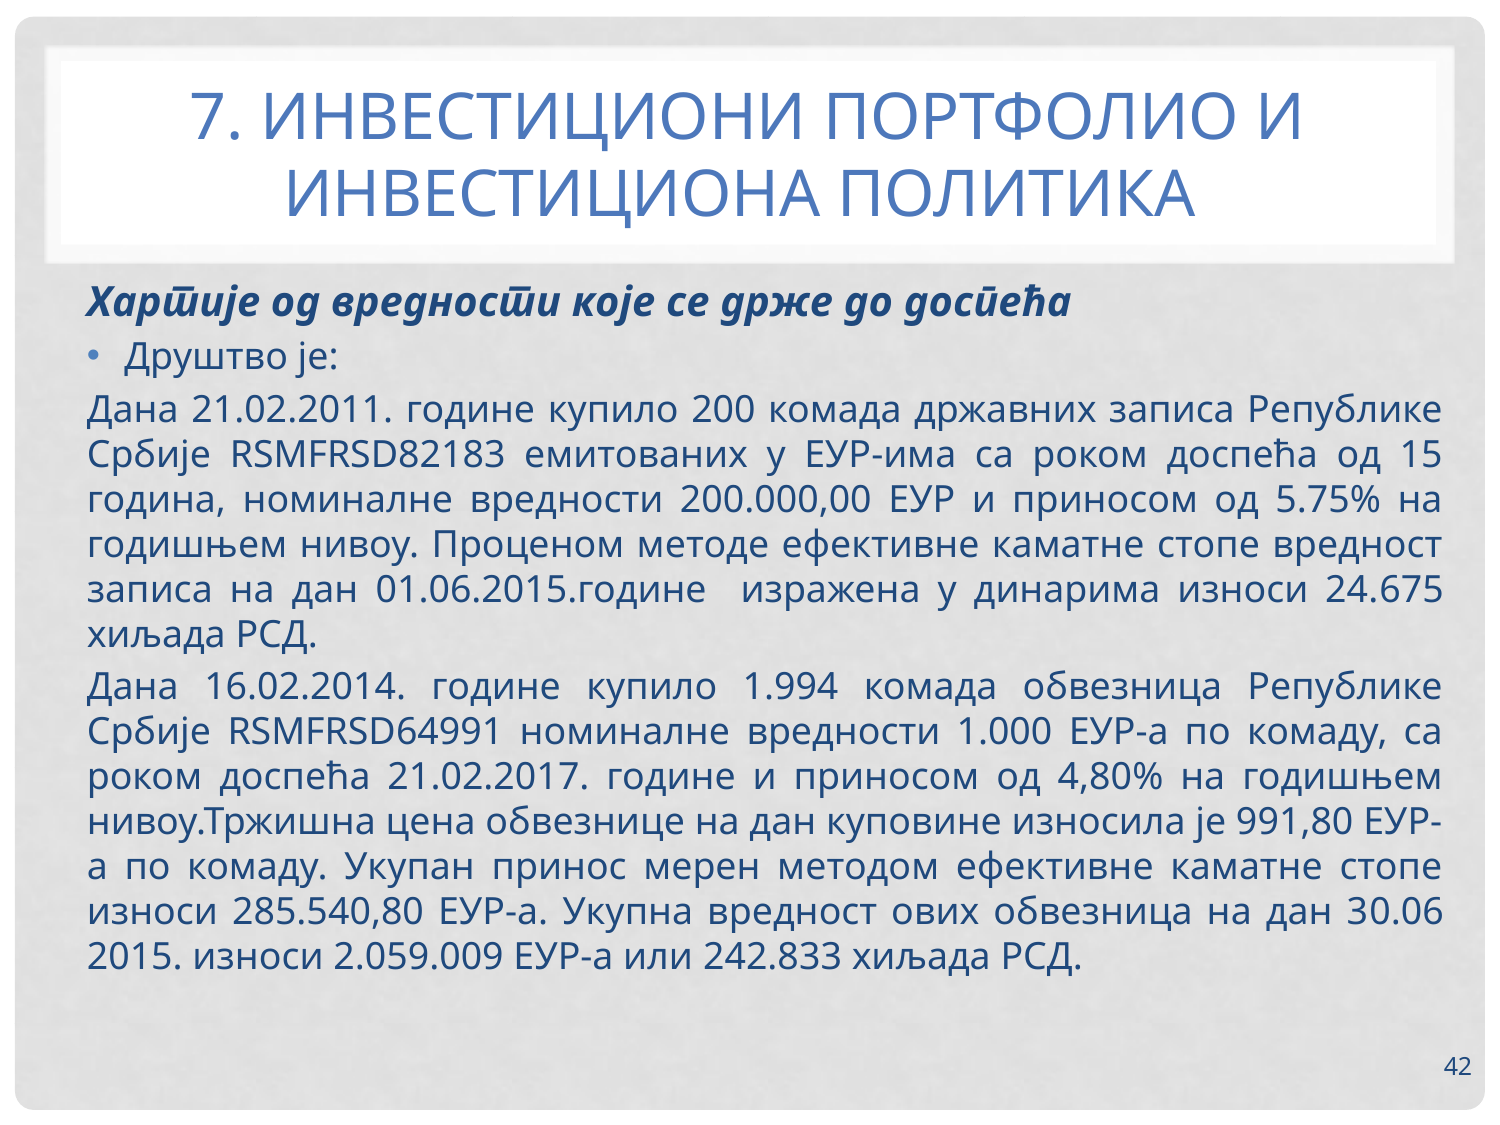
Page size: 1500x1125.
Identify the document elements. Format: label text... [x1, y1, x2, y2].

list Хартије од вредности које се држе до доспећа Друштво је: Дана 21.02.2011. године купило 200 комада државних записа Републике Србије RSMFRSD82183 емитованих у ЕУР-има са роком доспећа од 15 година, номиналне вредности 200.000,00 ЕУР и приносом од 5.75% на годишњем нивоу. Проценом методе ефективне каматне стопе вредност записа на дан 01.06.2015.године изражена у динарима износи 24.675 хиљада РСД. Дана 16.02.2014. године купило 1.994 комада обвезница Републике Србије RSMFRSD64991 номиналне вредности 1.000 ЕУР-а по комаду, са роком доспећа 21.02.2017. године и приносом од 4,80% на годишњем нивоу.Тржишна цена обвезнице на дан куповине износила је 991,80 ЕУР-а по комаду. Укупан принос мерен методом ефективне каматне стопе износи 285.540,80 ЕУР-а. Укупна вредност ових обвезница на дан 30.06 2015. износи 2.059.009 ЕУР-а или 242.833 хиљада РСД. [53, 267, 1459, 1071]
title 7. ИНВЕСТИЦИОНИ ПОРТФОЛИО И ИНВЕСТИЦИОНА ПОЛИТИКА [69, 66, 1425, 238]
slide_number 42 [1397, 1035, 1488, 1100]
